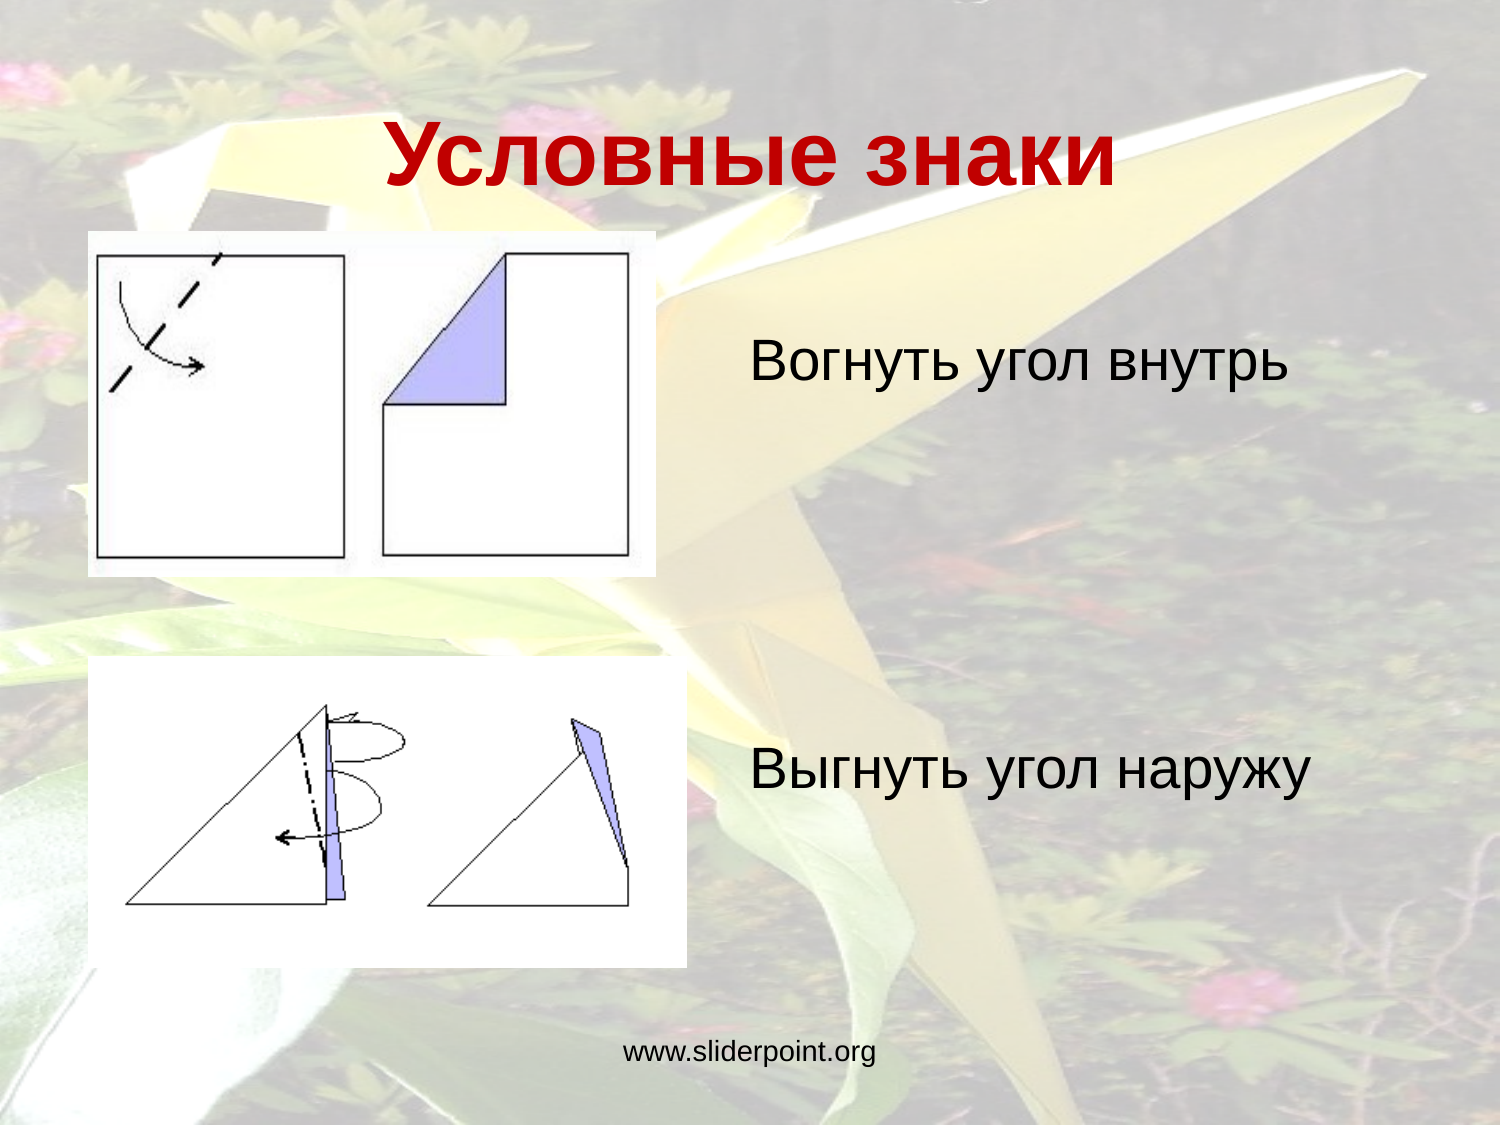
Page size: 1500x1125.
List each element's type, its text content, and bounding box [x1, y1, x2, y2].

picture [88, 231, 656, 578]
picture [88, 656, 688, 969]
title Условные знаки [76, 54, 1428, 243]
footer www.sliderpoint.org [512, 1024, 988, 1103]
list Вогнуть угол внутрь Выгнуть угол наружу [734, 314, 1483, 1057]
